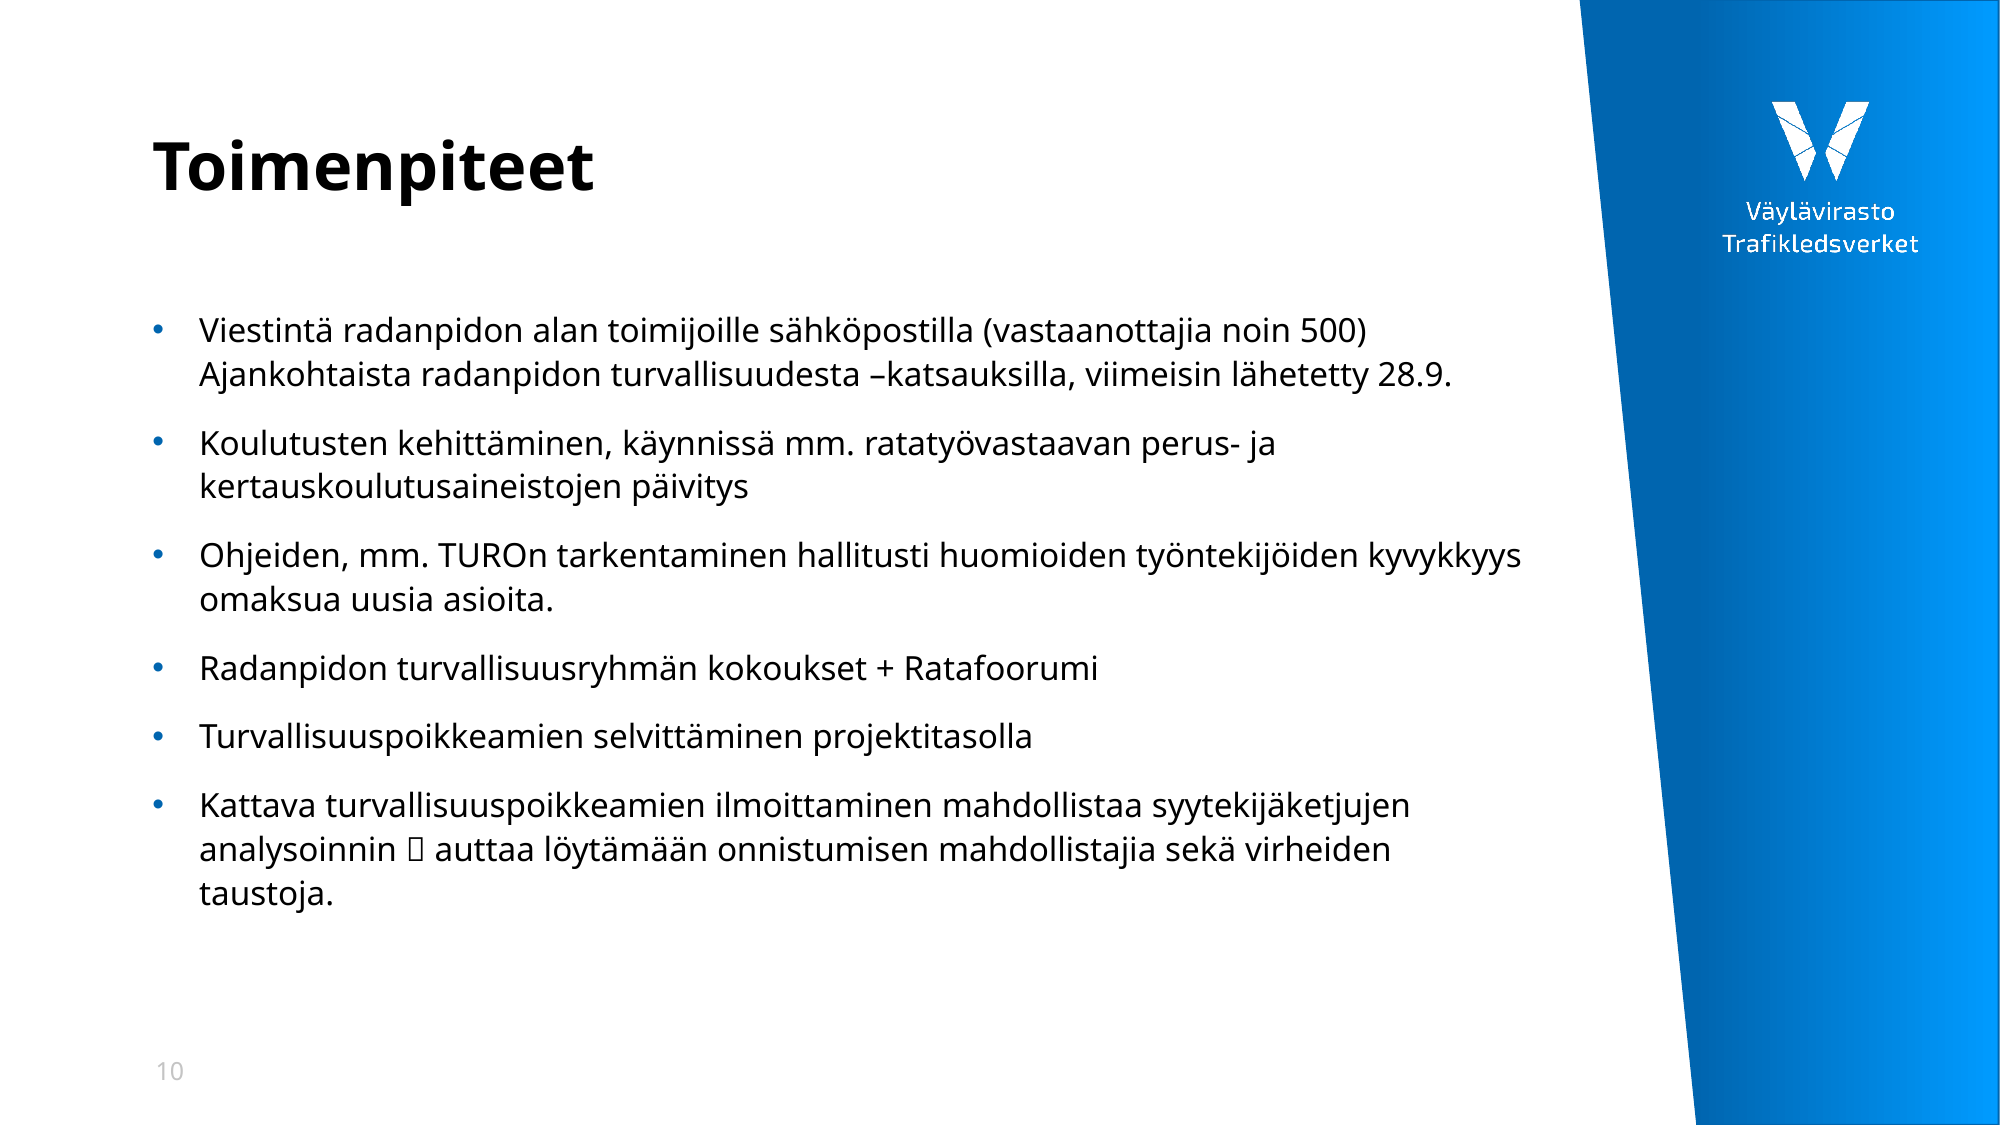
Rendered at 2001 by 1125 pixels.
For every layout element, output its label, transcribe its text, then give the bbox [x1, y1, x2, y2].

list Viestintä radanpidon alan toimijoille sähköpostilla (vastaanottajia noin 500) Ajankohtaista radanpidon turvallisuudesta –katsauksilla, viimeisin lähetetty 28.9. Koulutusten kehittäminen, käynnissä mm. ratatyövastaavan perus- ja kertauskoulutusaineistojen päivitys Ohjeiden, mm. TUROn tarkentaminen hallitusti huomioiden työntekijöiden kyvykkyys omaksua uusia asioita. Radanpidon turvallisuusryhmän kokoukset + Ratafoorumi Turvallisuuspoikkeamien selvittäminen projektitasolla Kattava turvallisuuspoikkeamien ilmoittaminen mahdollistaa syytekijäketjujen analysoinnin  auttaa löytämään onnistumisen mahdollistajia sekä virheiden taustoja. [137, 297, 1552, 1066]
picture [1669, 47, 1971, 306]
title Toimenpiteet [137, 59, 1455, 278]
slide_number 10 [140, 1042, 233, 1103]
